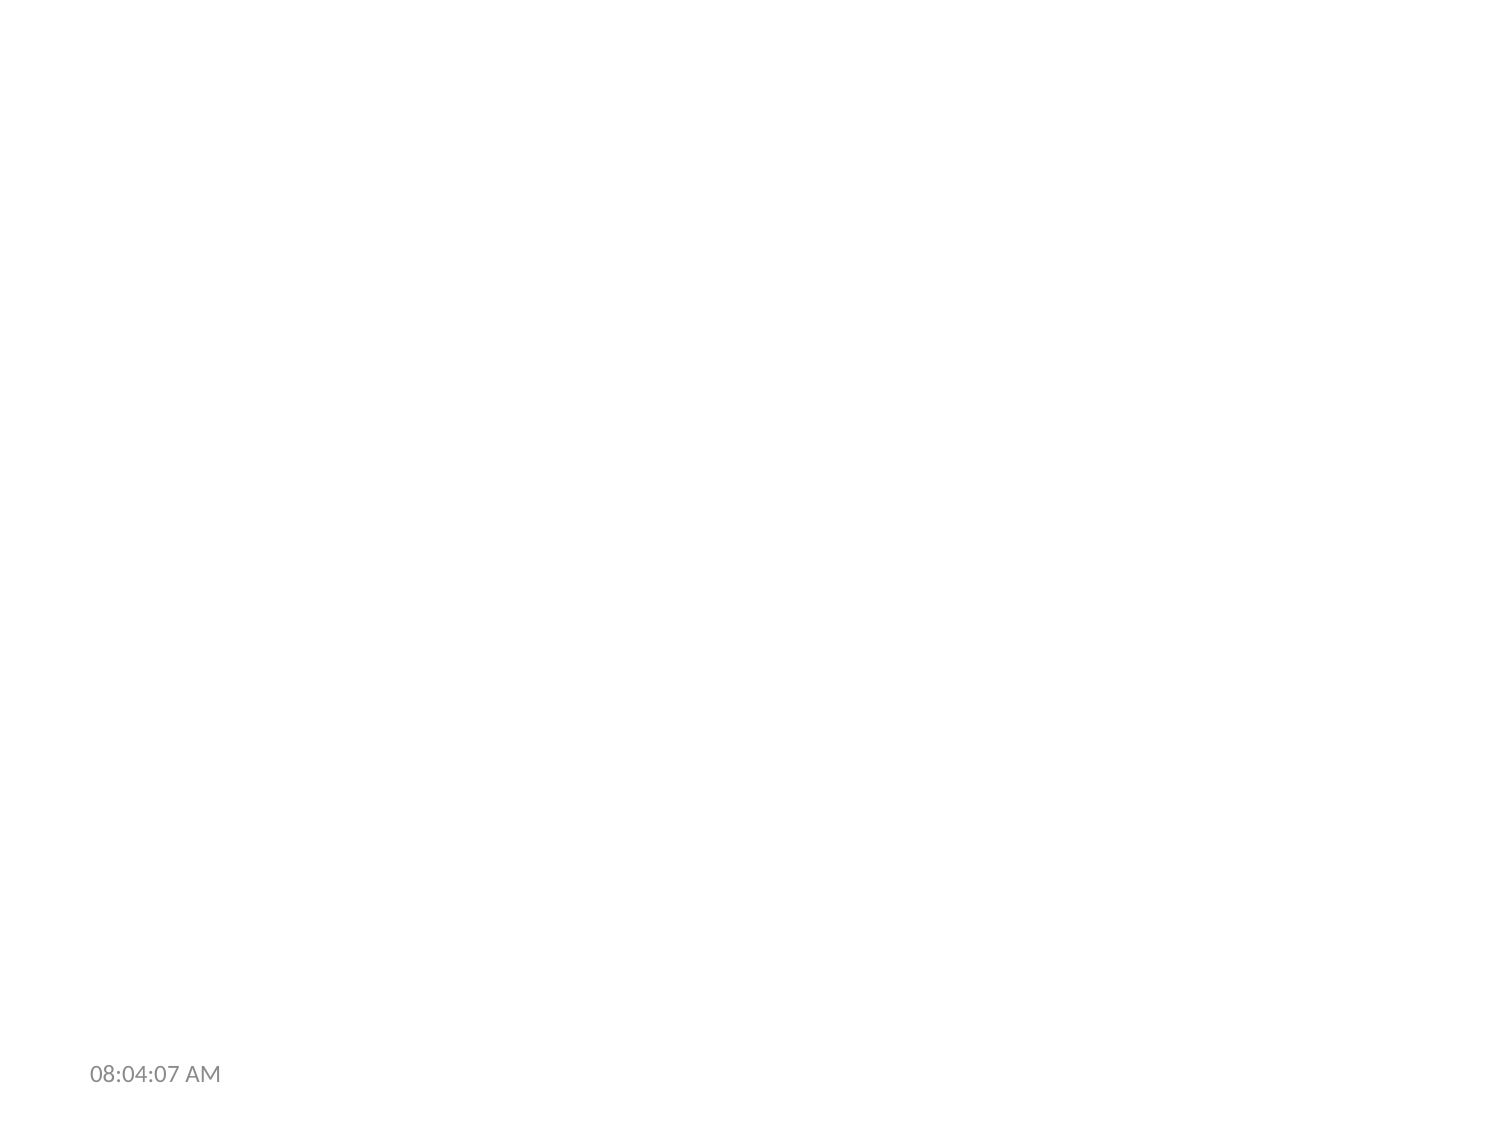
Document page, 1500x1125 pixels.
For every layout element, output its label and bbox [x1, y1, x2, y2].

slide_number [75, 1042, 425, 1103]
